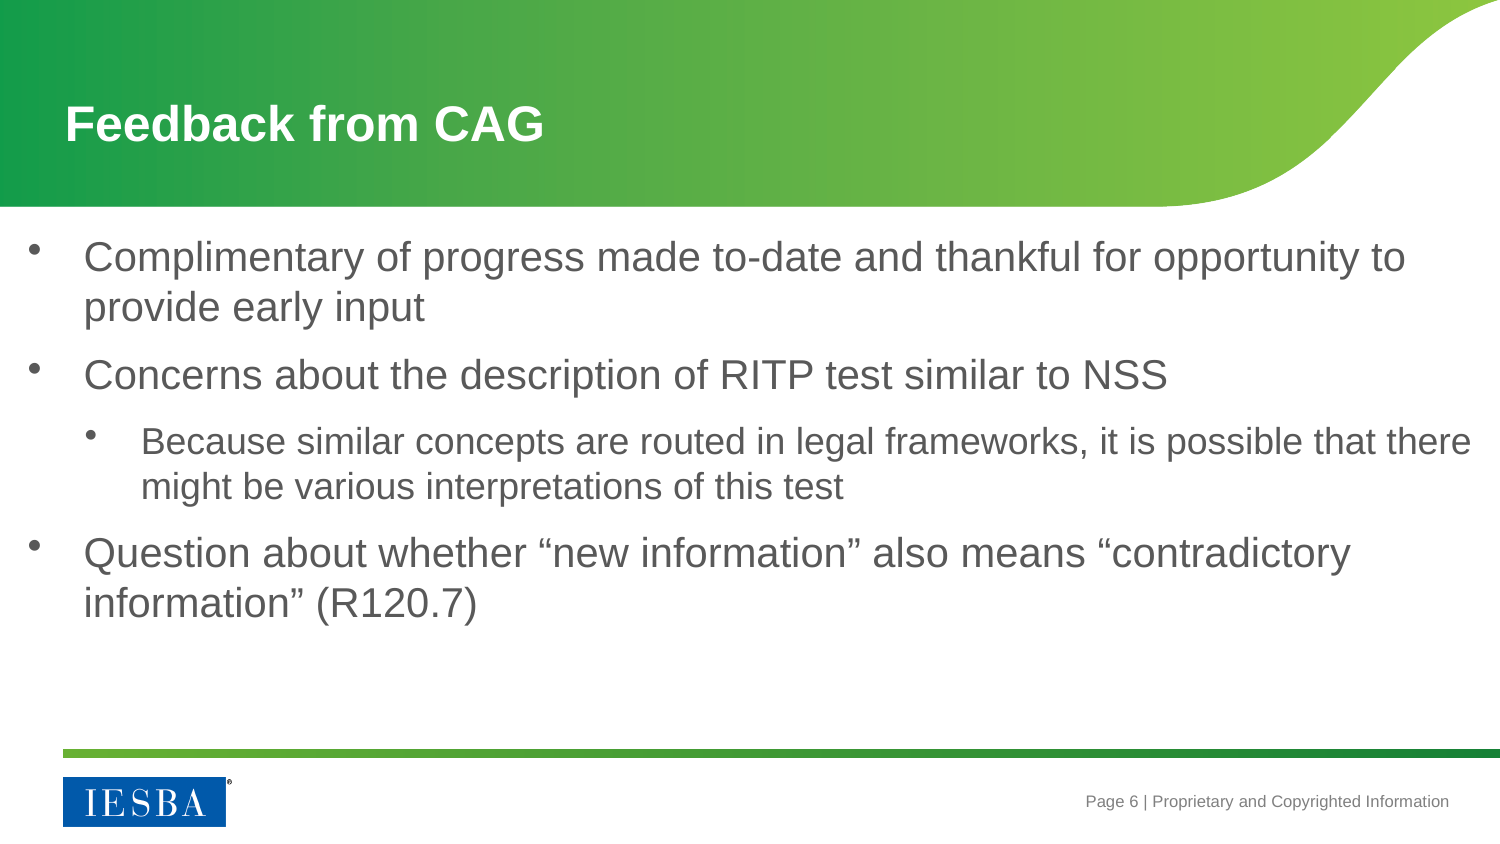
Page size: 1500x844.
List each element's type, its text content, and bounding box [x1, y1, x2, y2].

text_box Feedback from CAG [50, 84, 1350, 150]
text_box Complimentary of progress made to-date and thankful for opportunity to provide early input Concerns about the description of RITP test similar to NSS Because similar concepts are routed in legal frameworks, it is possible that there might be various interpretations of this test Question about whether “new information” also means “contradictory information” (R120.7) [12, 221, 1488, 747]
picture [0, 0, 1500, 207]
picture [63, 777, 232, 827]
